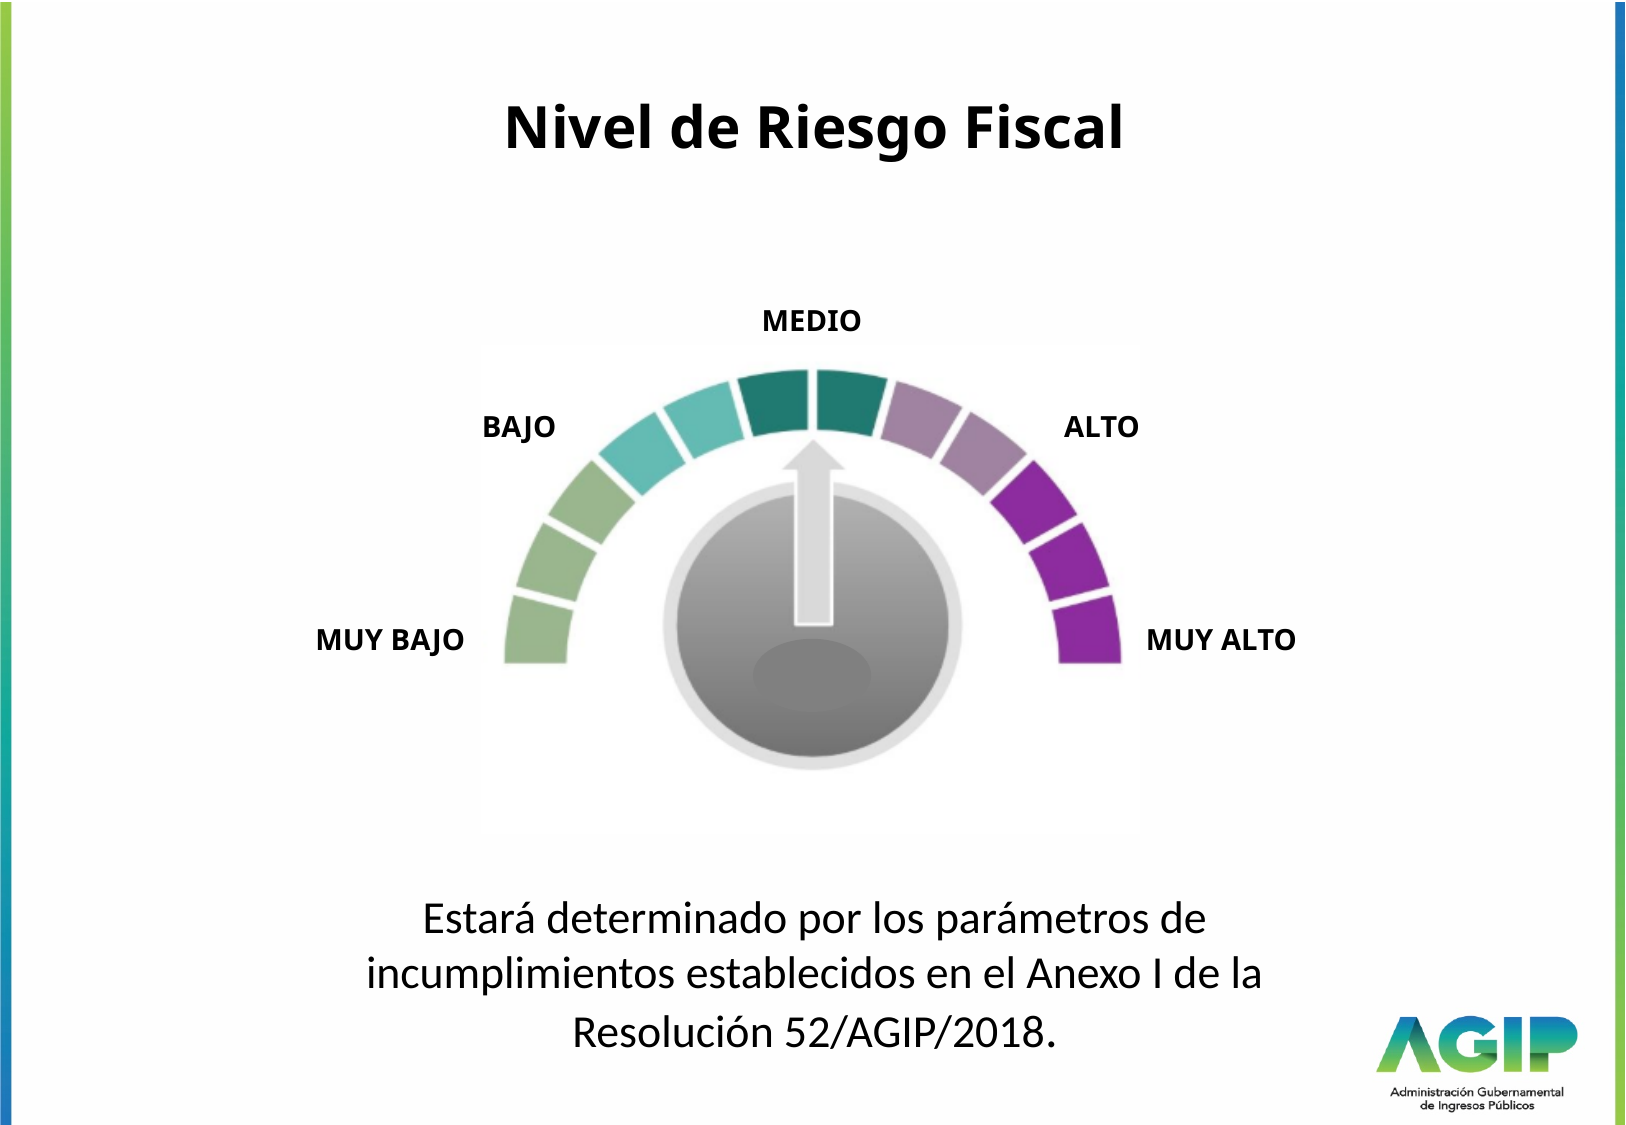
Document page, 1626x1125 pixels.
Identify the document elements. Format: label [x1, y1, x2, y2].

picture [0, 2, 1625, 1125]
text_box [279, 294, 1319, 834]
